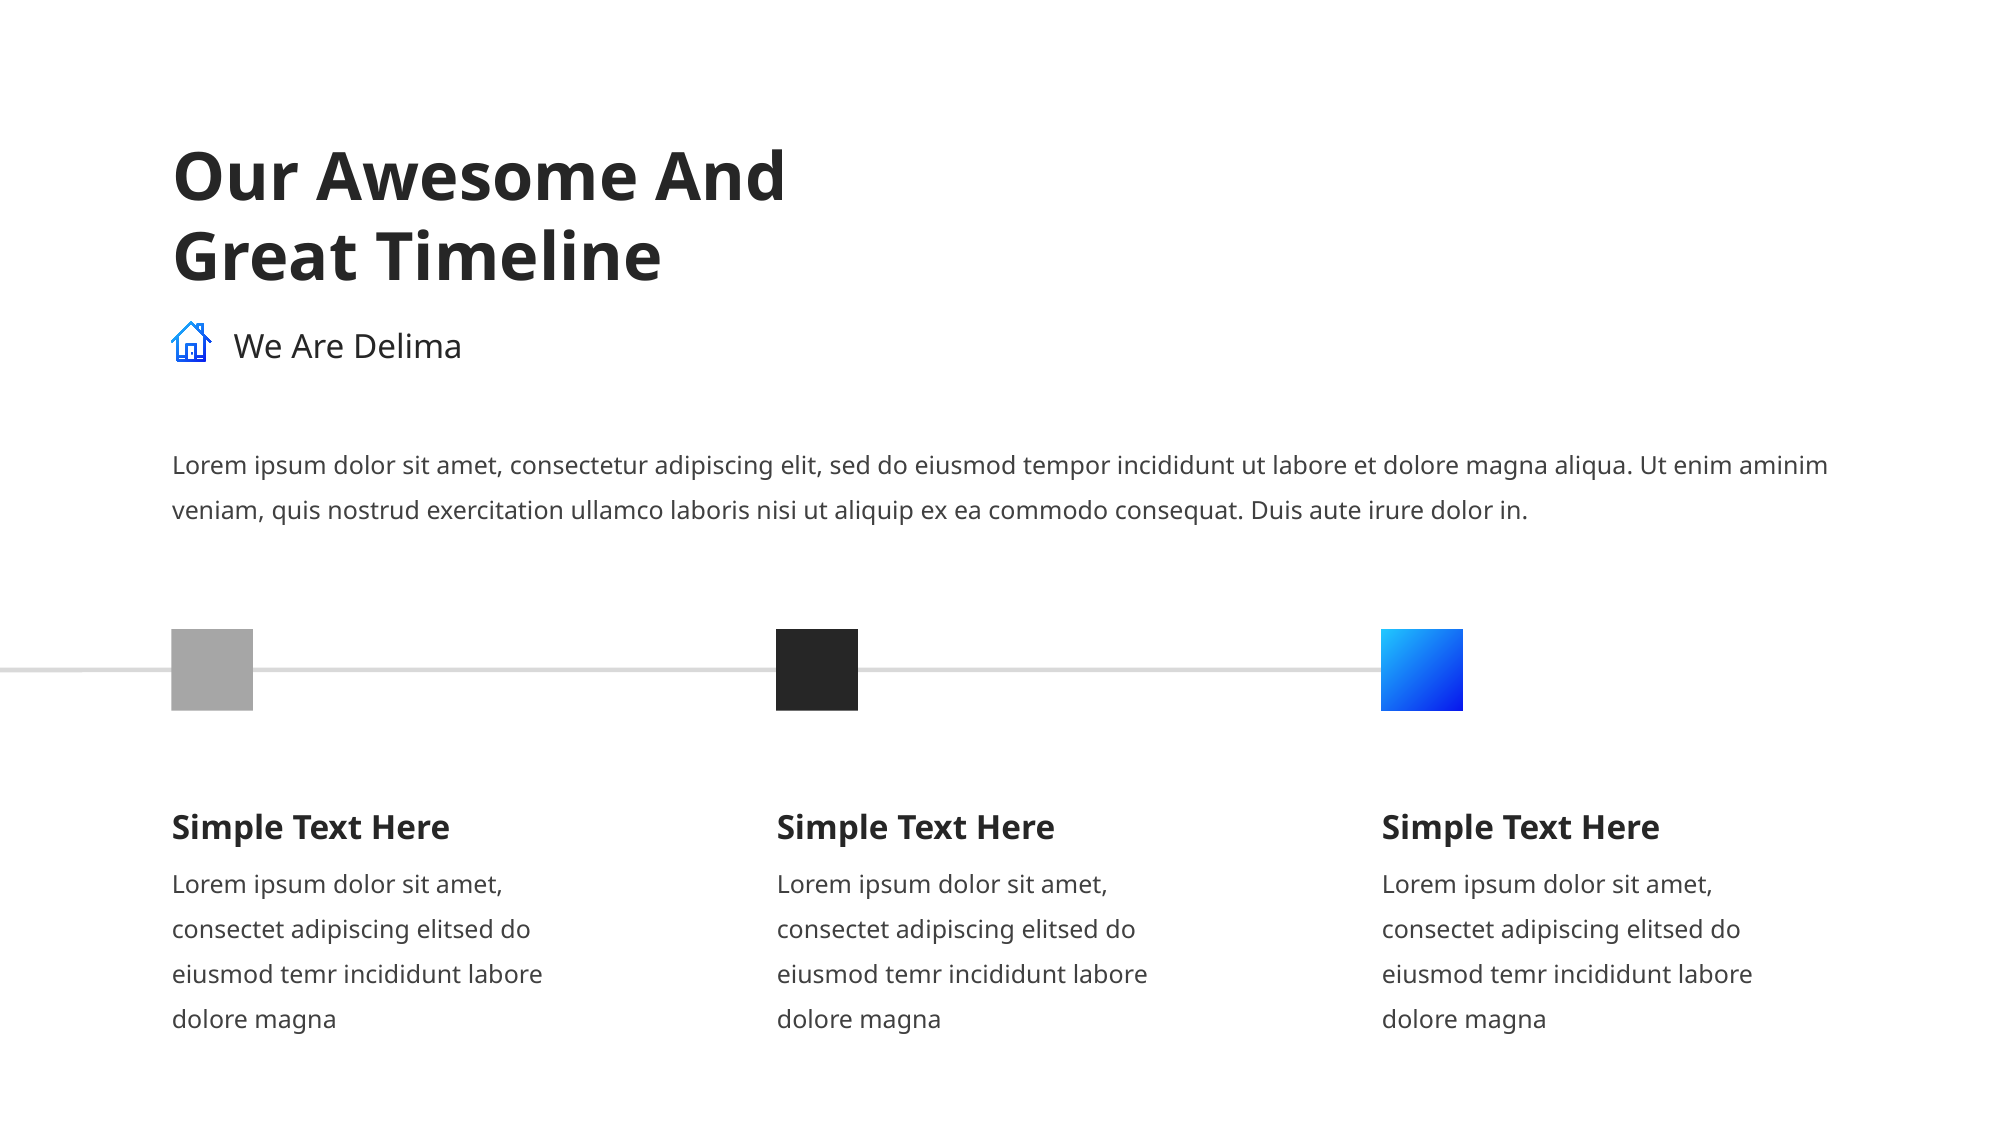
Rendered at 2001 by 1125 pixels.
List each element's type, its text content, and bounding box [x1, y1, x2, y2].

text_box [157, 778, 637, 999]
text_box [0, 629, 1463, 711]
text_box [1367, 778, 1847, 999]
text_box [762, 778, 1242, 999]
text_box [157, 126, 852, 374]
text_box Lorem ipsum dolor sit amet, consectetur adipiscing elit, sed do eiusmod tempor incididunt ut labore et dolore magna aliqua. Ut enim aminim veniam, quis nostrud exercitation ullamco laboris nisi ut aliquip ex ea commodo consequat. Duis aute irure dolor in. [157, 427, 1847, 533]
